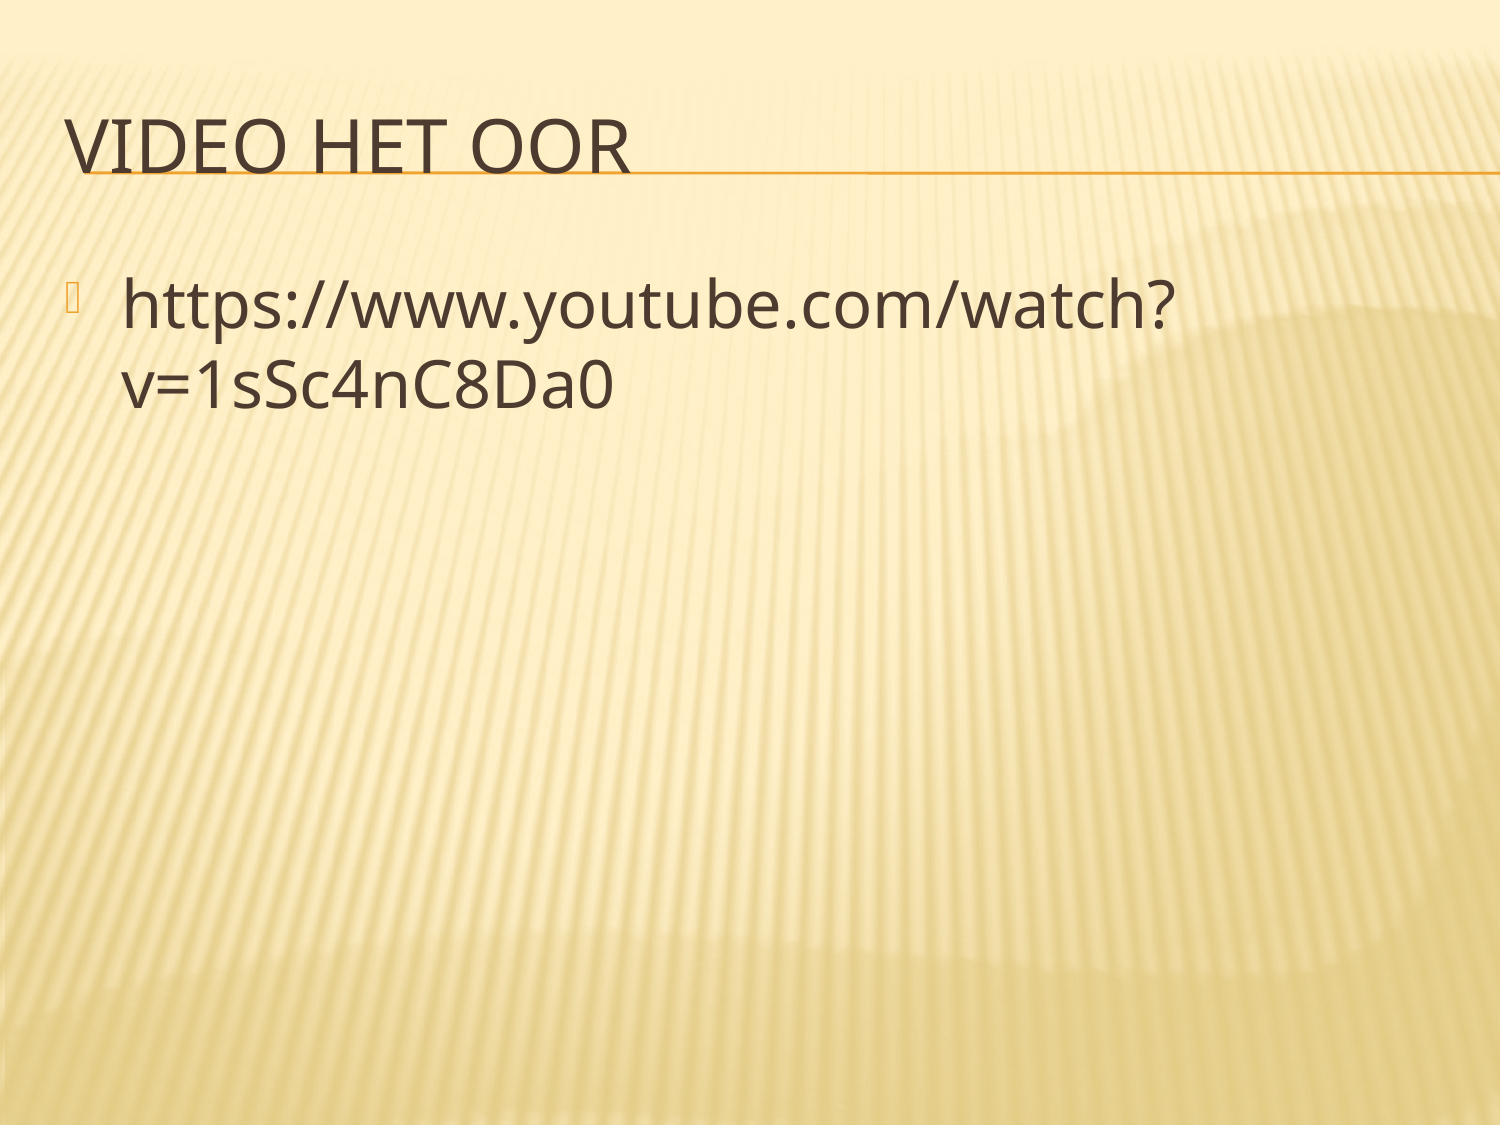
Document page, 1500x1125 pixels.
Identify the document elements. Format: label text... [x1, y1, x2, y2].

list https://www.youtube.com/watch?v=1sSc4nC8Da0 [50, 254, 1475, 998]
title Video Het oor [50, 75, 1475, 213]
